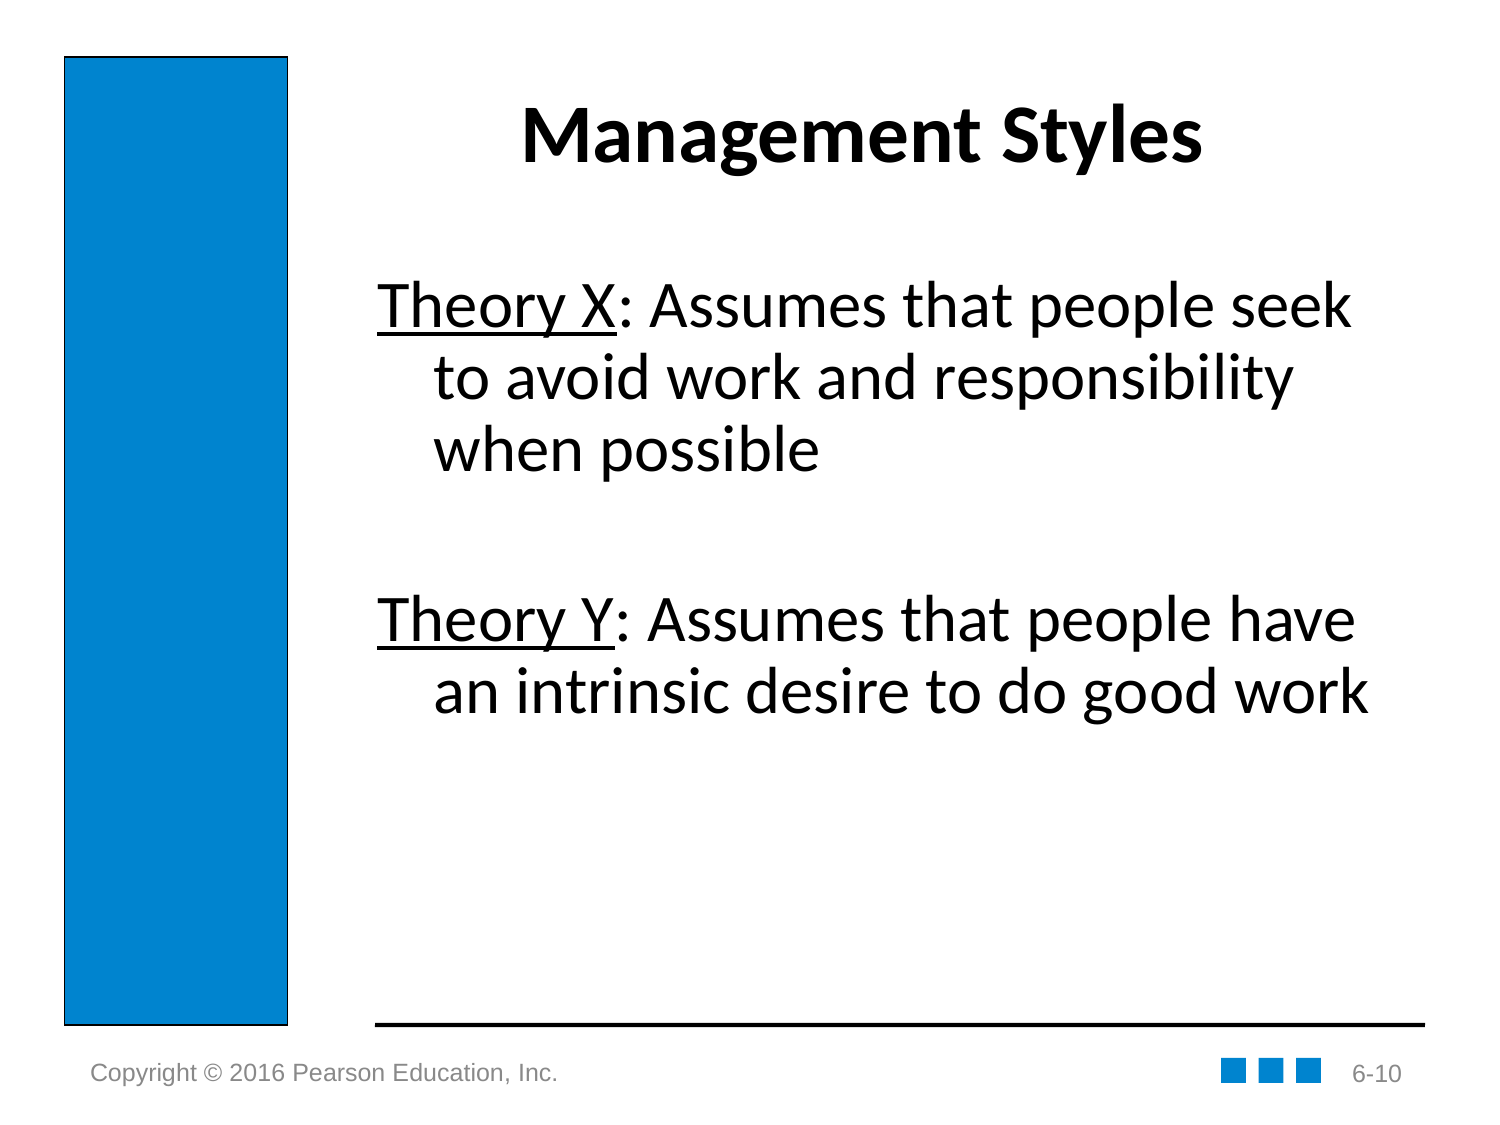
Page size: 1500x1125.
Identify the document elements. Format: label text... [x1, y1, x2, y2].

text_box [1258, 1057, 1284, 1083]
title Management Styles [300, 50, 1425, 208]
text_box 6-10 [1333, 1050, 1421, 1095]
text_box [1221, 1057, 1246, 1083]
text_box Copyright © 2016 Pearson Education, Inc. [75, 1055, 625, 1088]
text_box [1296, 1057, 1321, 1083]
text_box [64, 56, 288, 1025]
list Theory X: Assumes that people seek to avoid work and responsibility when possible Theory Y: Assumes that people have an intrinsic desire to do good work [362, 262, 1400, 950]
